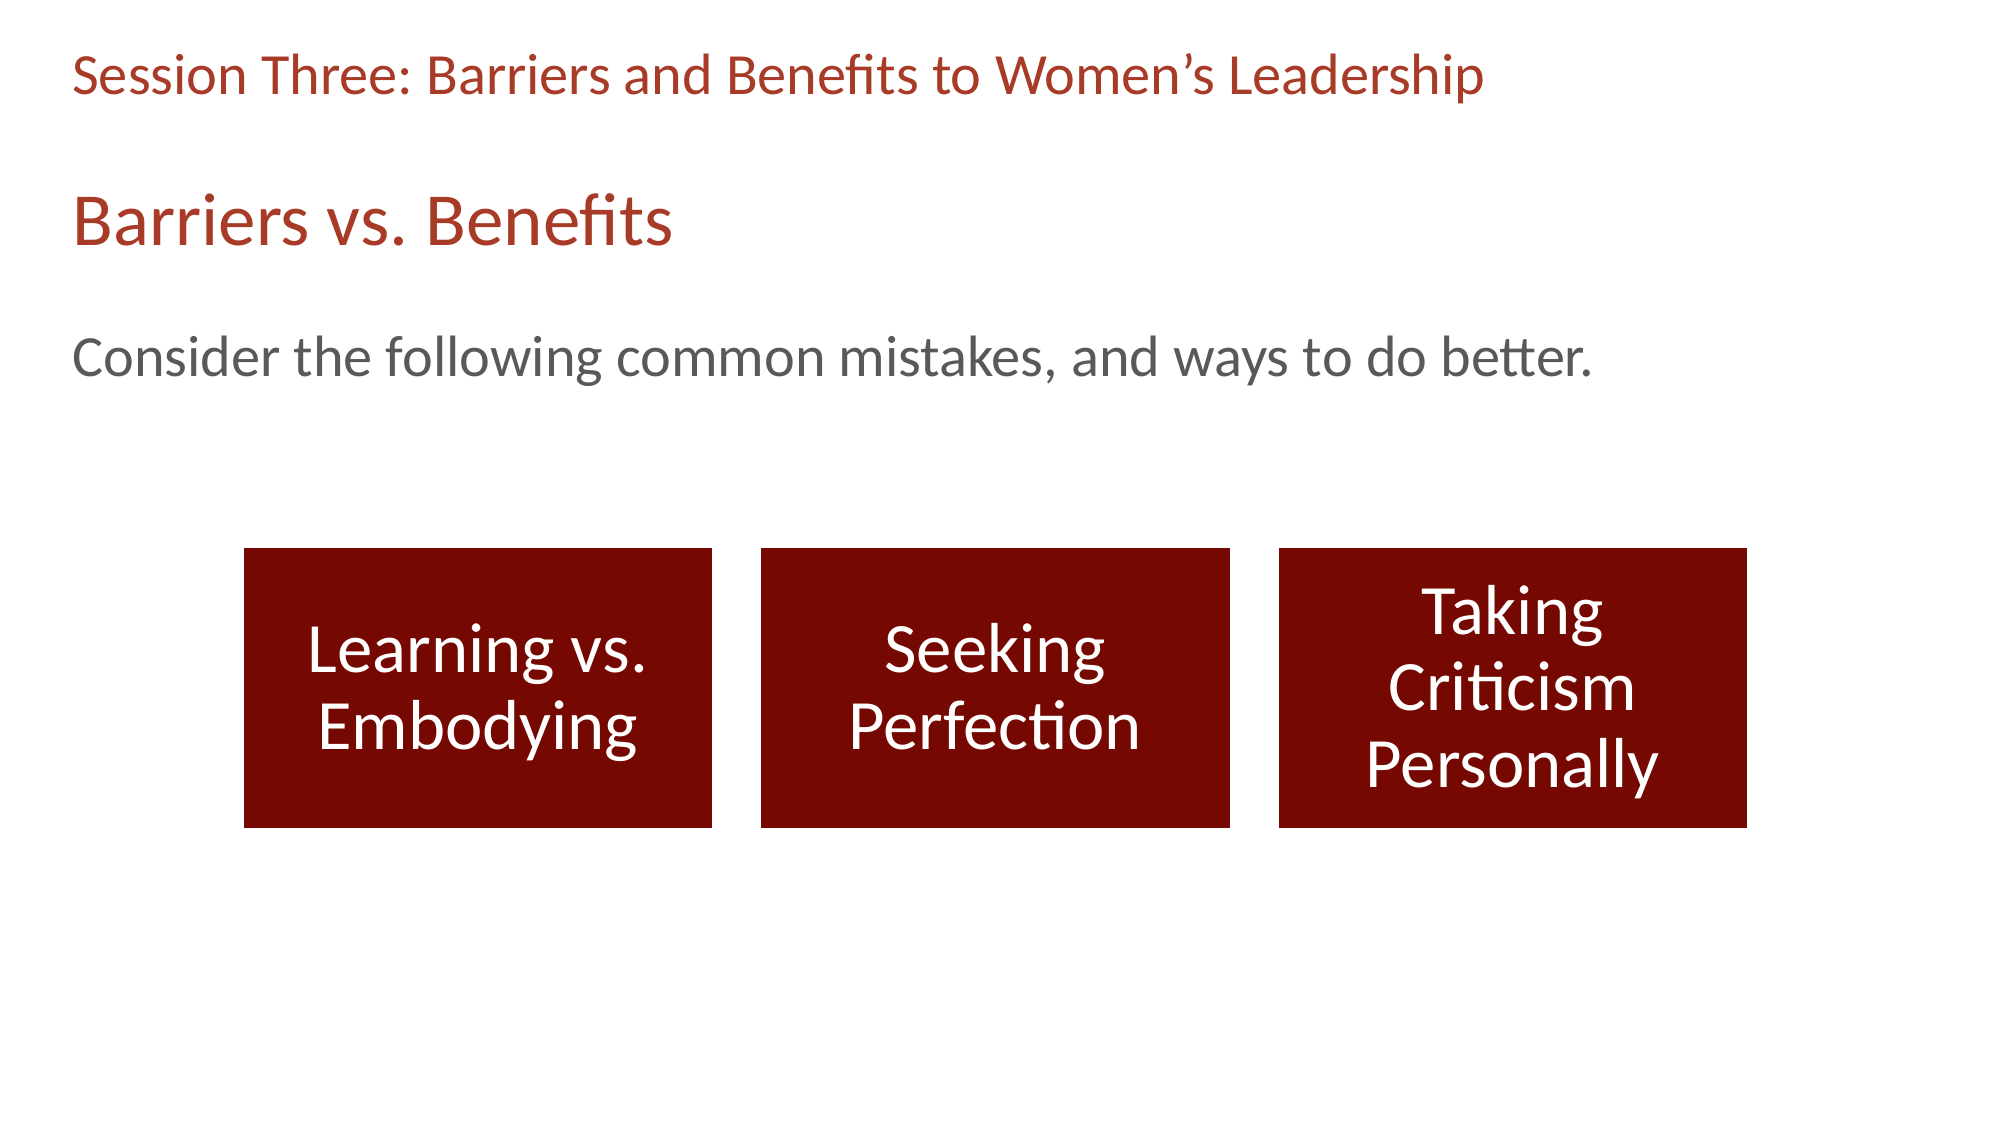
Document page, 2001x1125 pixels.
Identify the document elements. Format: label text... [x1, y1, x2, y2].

list Barriers vs. Benefits [57, 172, 1934, 270]
title Session Three: Barriers and Benefits to Women’s Leadership [57, 36, 1934, 124]
list Consider the following common mistakes, and ways to do better. [57, 318, 1914, 398]
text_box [242, 447, 1749, 930]
